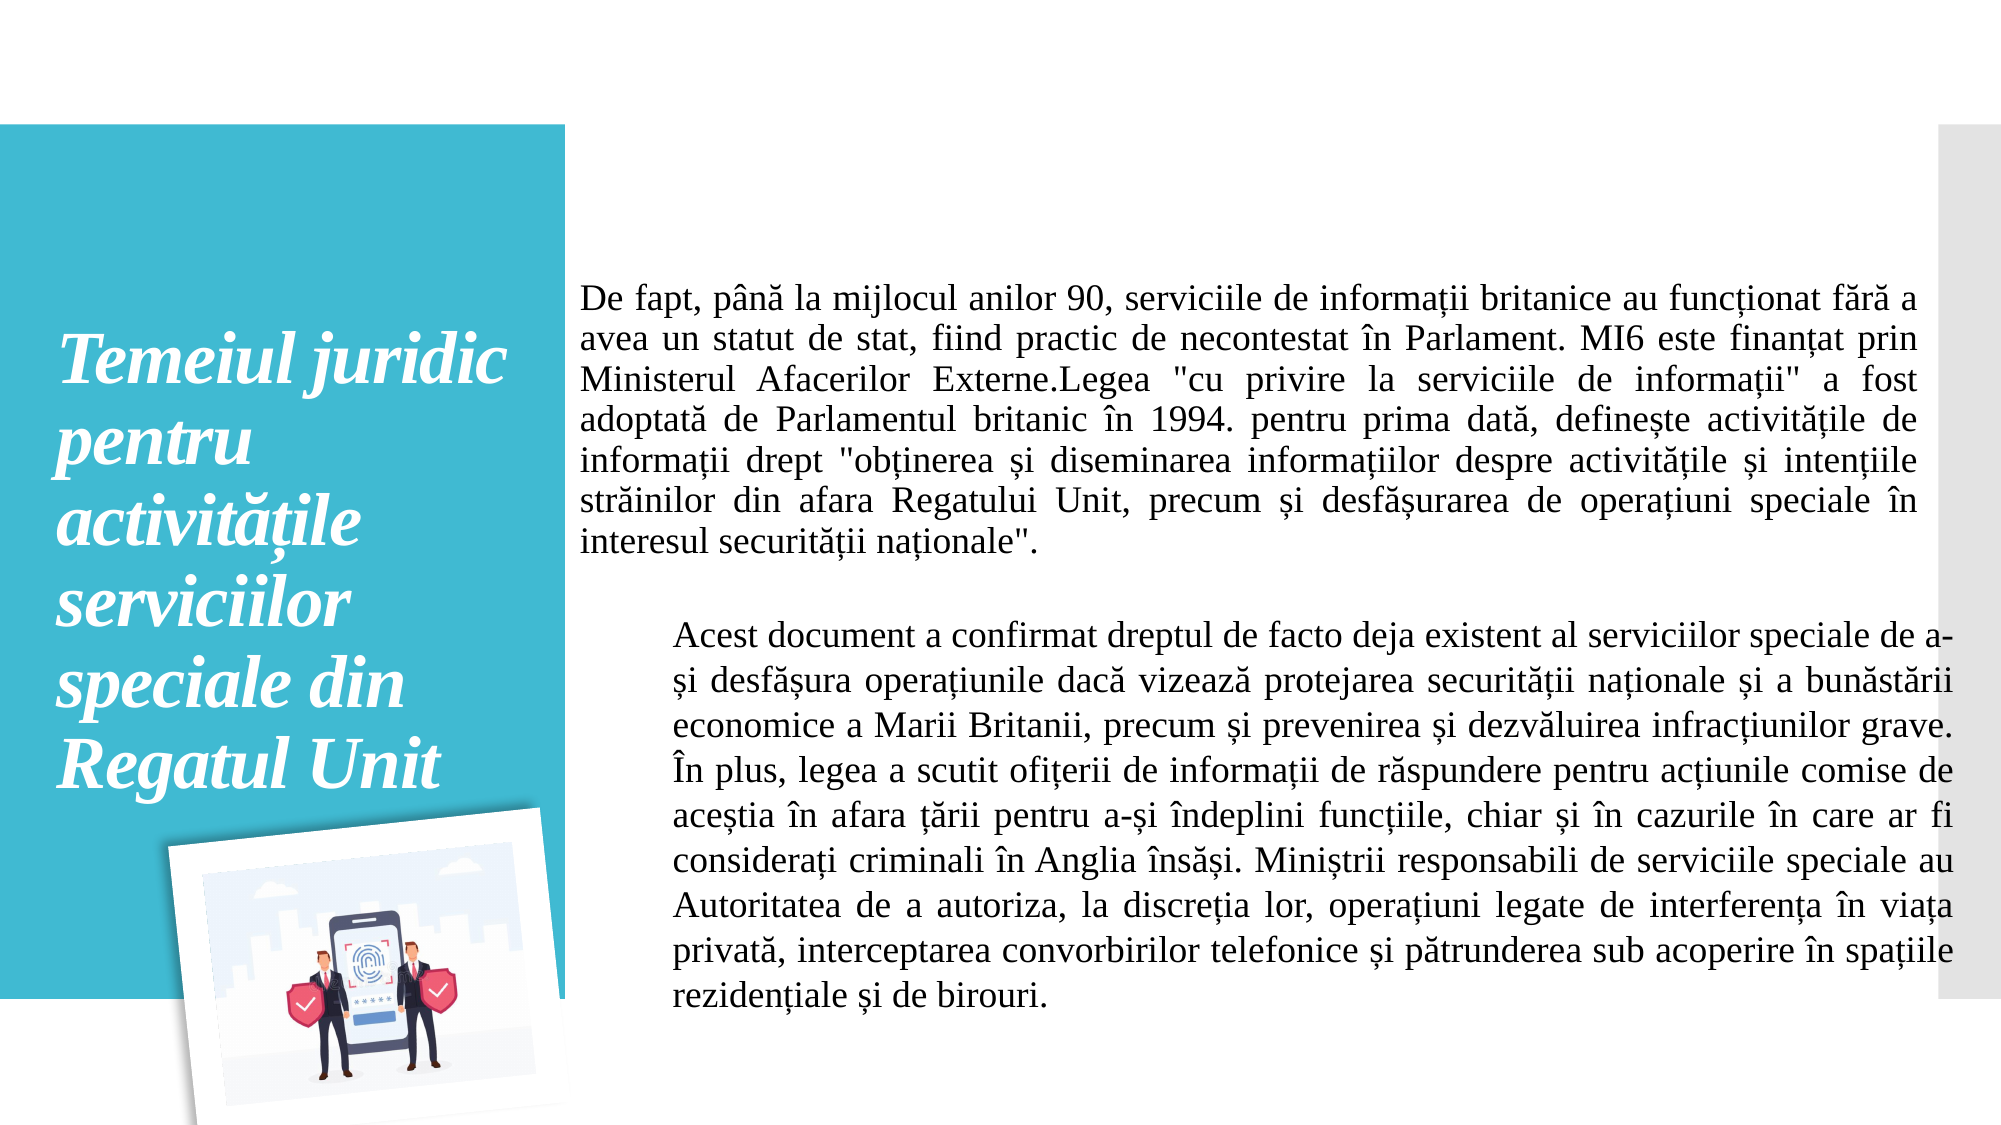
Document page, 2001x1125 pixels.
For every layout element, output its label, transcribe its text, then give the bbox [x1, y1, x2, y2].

list De fapt, până la mijlocul anilor 90, serviciile de informații britanice au funcționat fără a avea un statut de stat, fiind practic de necontestat în Parlament. MI6 este finanțat prin Ministerul Afacerilor Externe.Legea "cu privire la serviciile de informații" a fost adoptată de Parlamentul britanic în 1994. pentru prima dată, definește activitățile de informații drept "obținerea și diseminarea informațiilor despre activitățile și intențiile străinilor din afara Regatului Unit, precum și desfășurarea de operațiuni speciale în interesul securității naționale". [564, 184, 1936, 725]
text_box Acest document a confirmat dreptul de facto deja existent al serviciilor speciale de a-și desfășura operațiunile dacă vizează protejarea securității naționale și a bunăstării economice a Marii Britanii, precum și prevenirea și dezvăluirea infracțiunilor grave. În plus, legea a scutit ofițerii de informații de răspundere pentru acțiunile comise de aceștia în afara țării pentru a-și îndeplini funcțiile, chiar și în cazurile în care ar fi considerați criminali în Anglia însăși. Miniștrii responsabili de serviciile speciale au Autoritatea de a autoriza, la discreția lor, operațiuni legate de interferența în viața privată, interceptarea convorbirilor telefonice și pătrunderea sub acoperire în spațiile rezidențiale și de birouri. [657, 602, 1971, 1068]
title Temeiul juridic pentru activitățile serviciilor speciale din Regatul Unit [41, 184, 525, 940]
picture [203, 843, 536, 1106]
